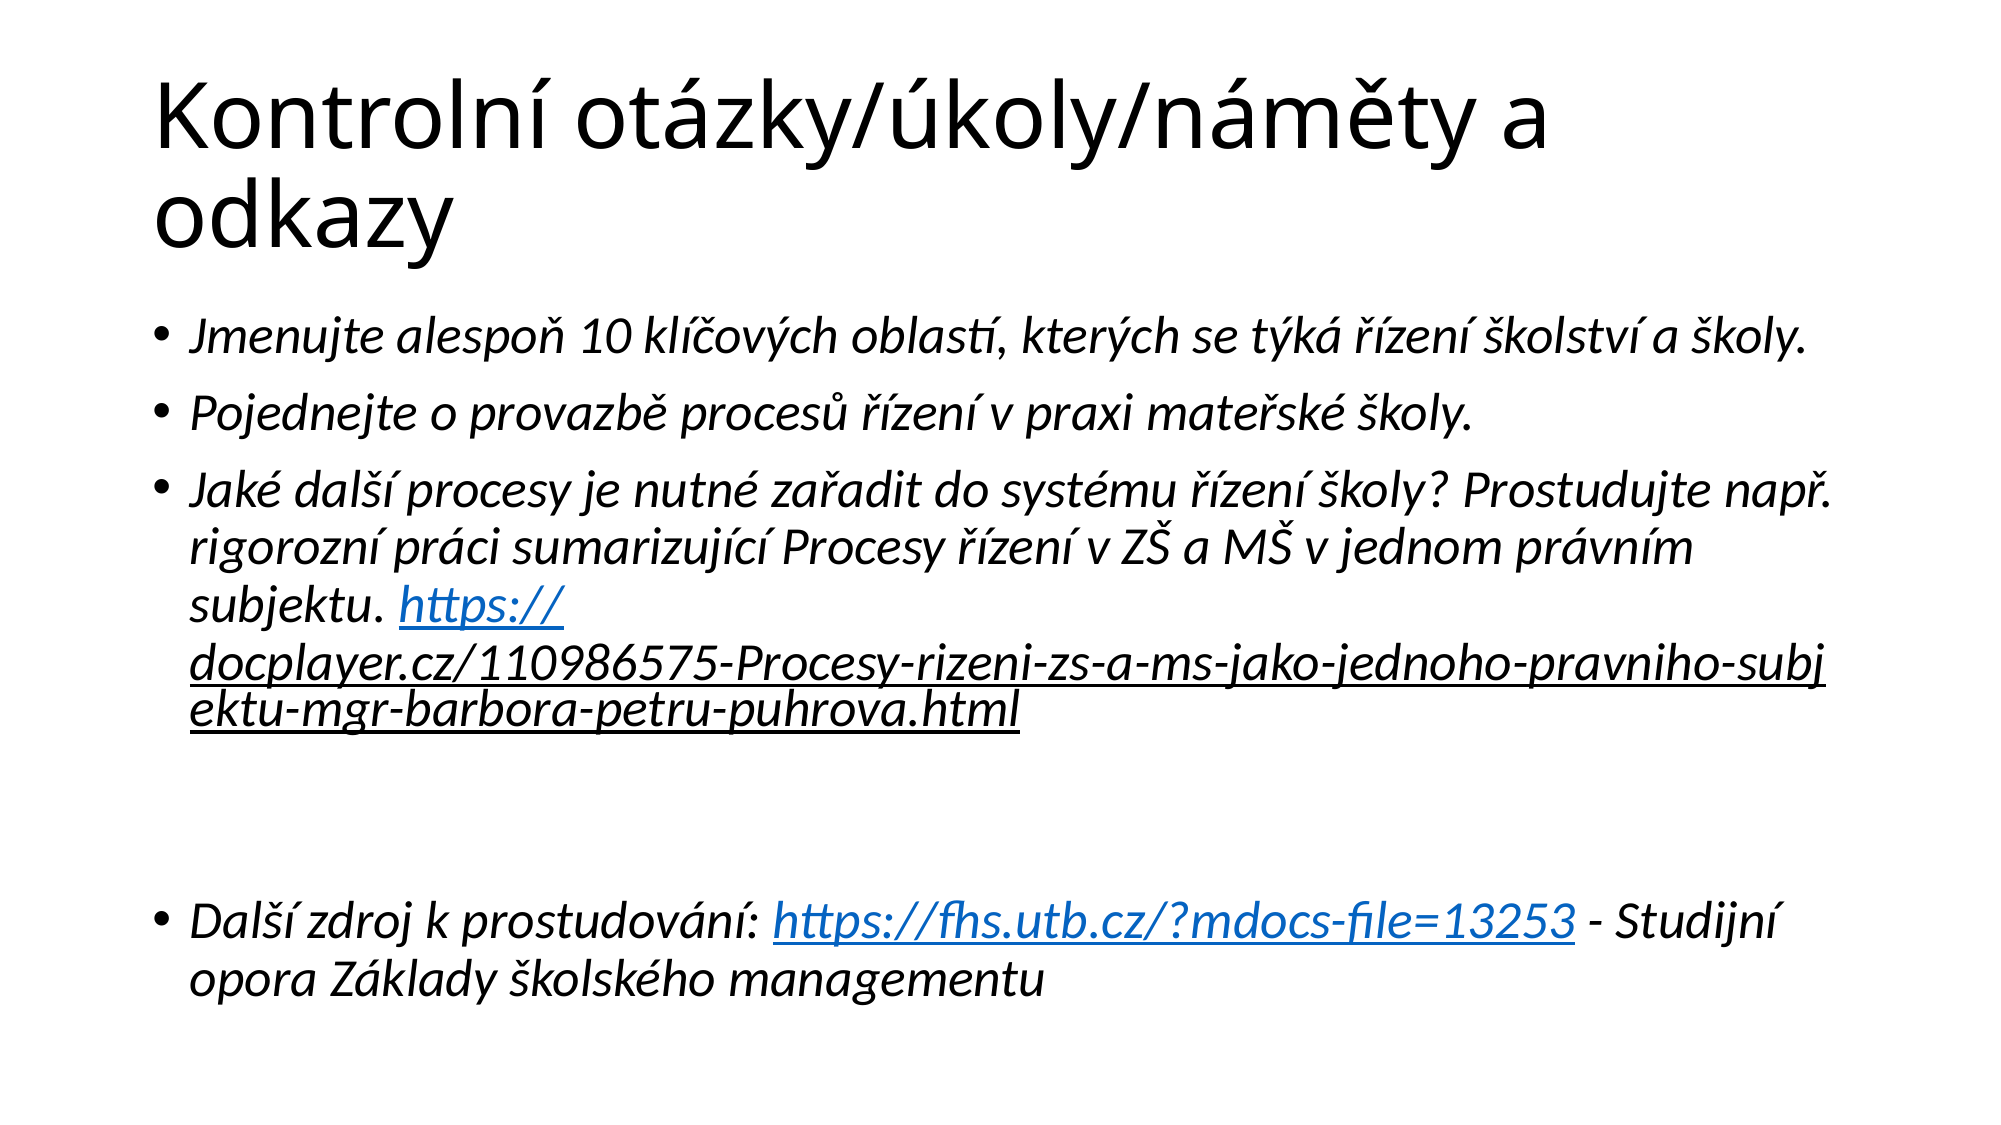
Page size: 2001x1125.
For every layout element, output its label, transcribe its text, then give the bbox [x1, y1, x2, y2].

list Jmenujte alespoň 10 klíčových oblastí, kterých se týká řízení školství a školy. Pojednejte o provazbě procesů řízení v praxi mateřské školy. Jaké další procesy je nutné zařadit do systému řízení školy? Prostudujte např. rigorozní práci sumarizující Procesy řízení v ZŠ a MŠ v jednom právním subjektu. https://docplayer.cz/110986575-Procesy-rizeni-zs-a-ms-jako-jednoho-pravniho-subjektu-mgr-barbora-petru-puhrova.html Další zdroj k prostudování: https://fhs.utb.cz/?mdocs-file=13253 - Studijní opora Základy školského managementu [137, 299, 1863, 1014]
title Kontrolní otázky/úkoly/náměty a odkazy [137, 59, 1863, 278]
